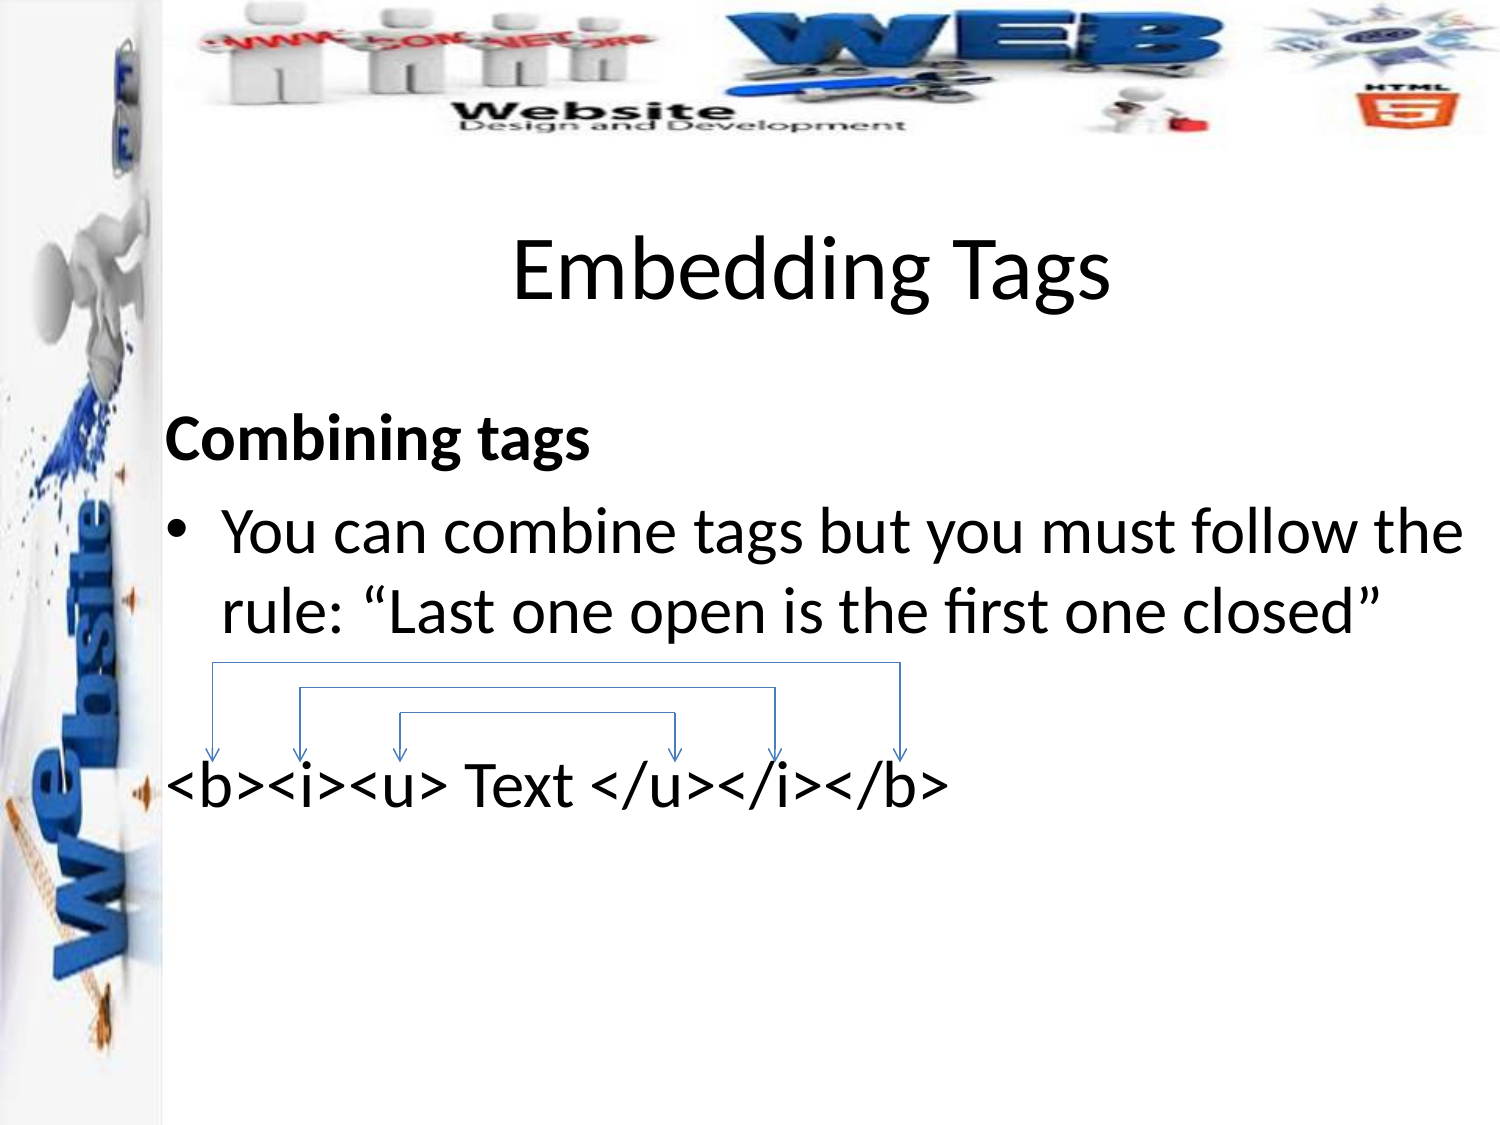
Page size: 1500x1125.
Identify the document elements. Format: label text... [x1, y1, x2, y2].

list Combining tags You can combine tags but you must follow the rule: “Last one open is the first one closed” <b><i><u> Text </u></i></b> [150, 385, 1500, 1125]
picture [0, 0, 1500, 1125]
title Embedding Tags [137, 162, 1488, 363]
